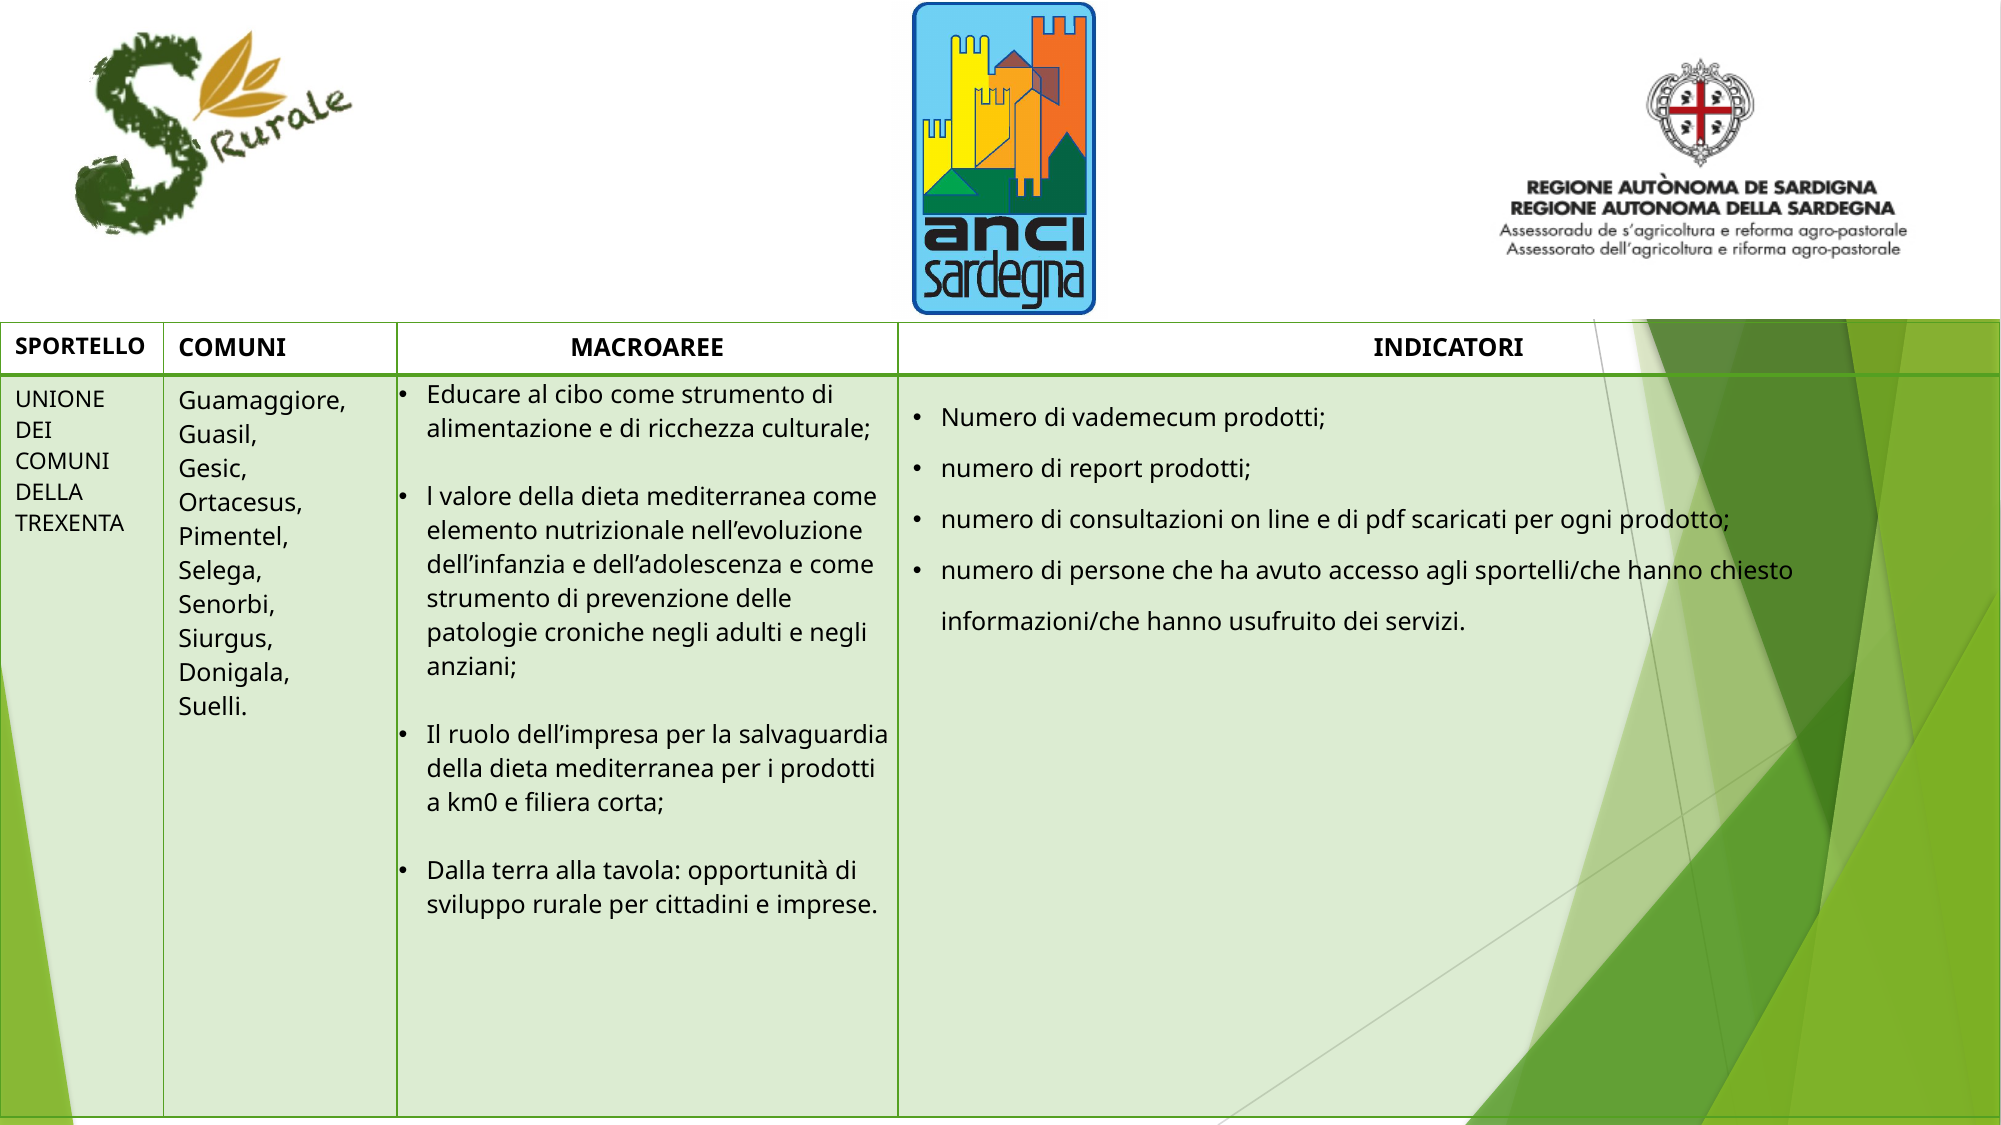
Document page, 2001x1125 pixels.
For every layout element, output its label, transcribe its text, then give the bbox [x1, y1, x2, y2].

table_cell UNIONE DEI COMUNI DELLA TREXENTA [1, 377, 163, 1116]
table_header INDICATORI [899, 323, 1999, 373]
table_cell Educare al cibo come strumento di alimentazione e di ricchezza culturale; l valore della dieta mediterranea come elemento nutrizionale nell’evoluzione dell’infanzia e dell’adolescenza e come strumento di prevenzione delle patologie croniche negli adulti e negli anziani; Il ruolo dell’impresa per la salvaguardia della dieta mediterranea per i prodotti a km0 e filiera corta; Dalla terra alla tavola: opportunità di sviluppo rurale per cittadini e imprese. [398, 377, 897, 1116]
table_cell Numero di vademecum prodotti; numero di report prodotti; numero di consultazioni on line e di pdf scaricati per ogni prodotto; numero di persone che ha avuto accesso agli sportelli/che hanno chiesto informazioni/che hanno usufruito dei servizi. [899, 377, 1999, 1116]
picture [891, 1, 1109, 319]
picture [39, 6, 377, 256]
picture [1408, 0, 2000, 319]
table_cell Guamaggiore, Guasil, Gesic, Ortacesus, Pimentel, Selega, Senorbi, Siurgus, Donigala, Suelli. [164, 377, 396, 1116]
table_header COMUNI [164, 323, 396, 373]
table_header SPORTELLO [1, 323, 163, 373]
table_header MACROAREE [398, 323, 897, 373]
